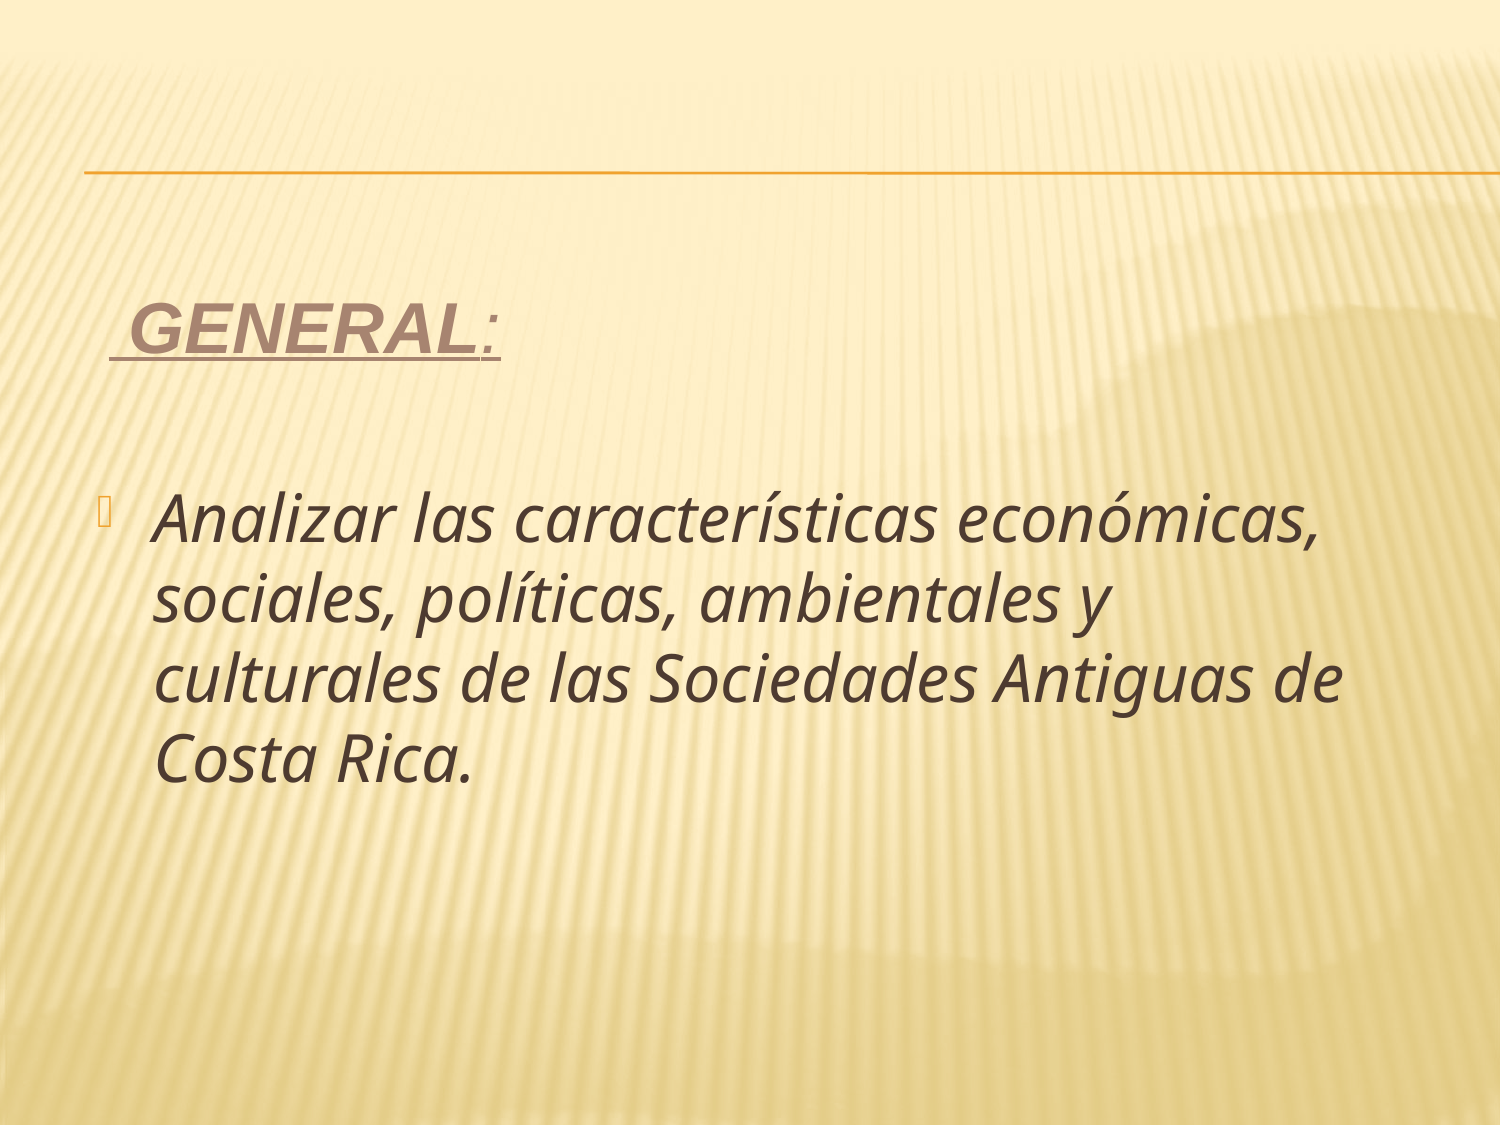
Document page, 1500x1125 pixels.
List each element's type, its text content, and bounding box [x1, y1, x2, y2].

list Analizar las características económicas, sociales, políticas, ambientales y culturales de las Sociedades Antiguas de Costa Rica. [82, 468, 1432, 1004]
title General: [93, 187, 1444, 375]
